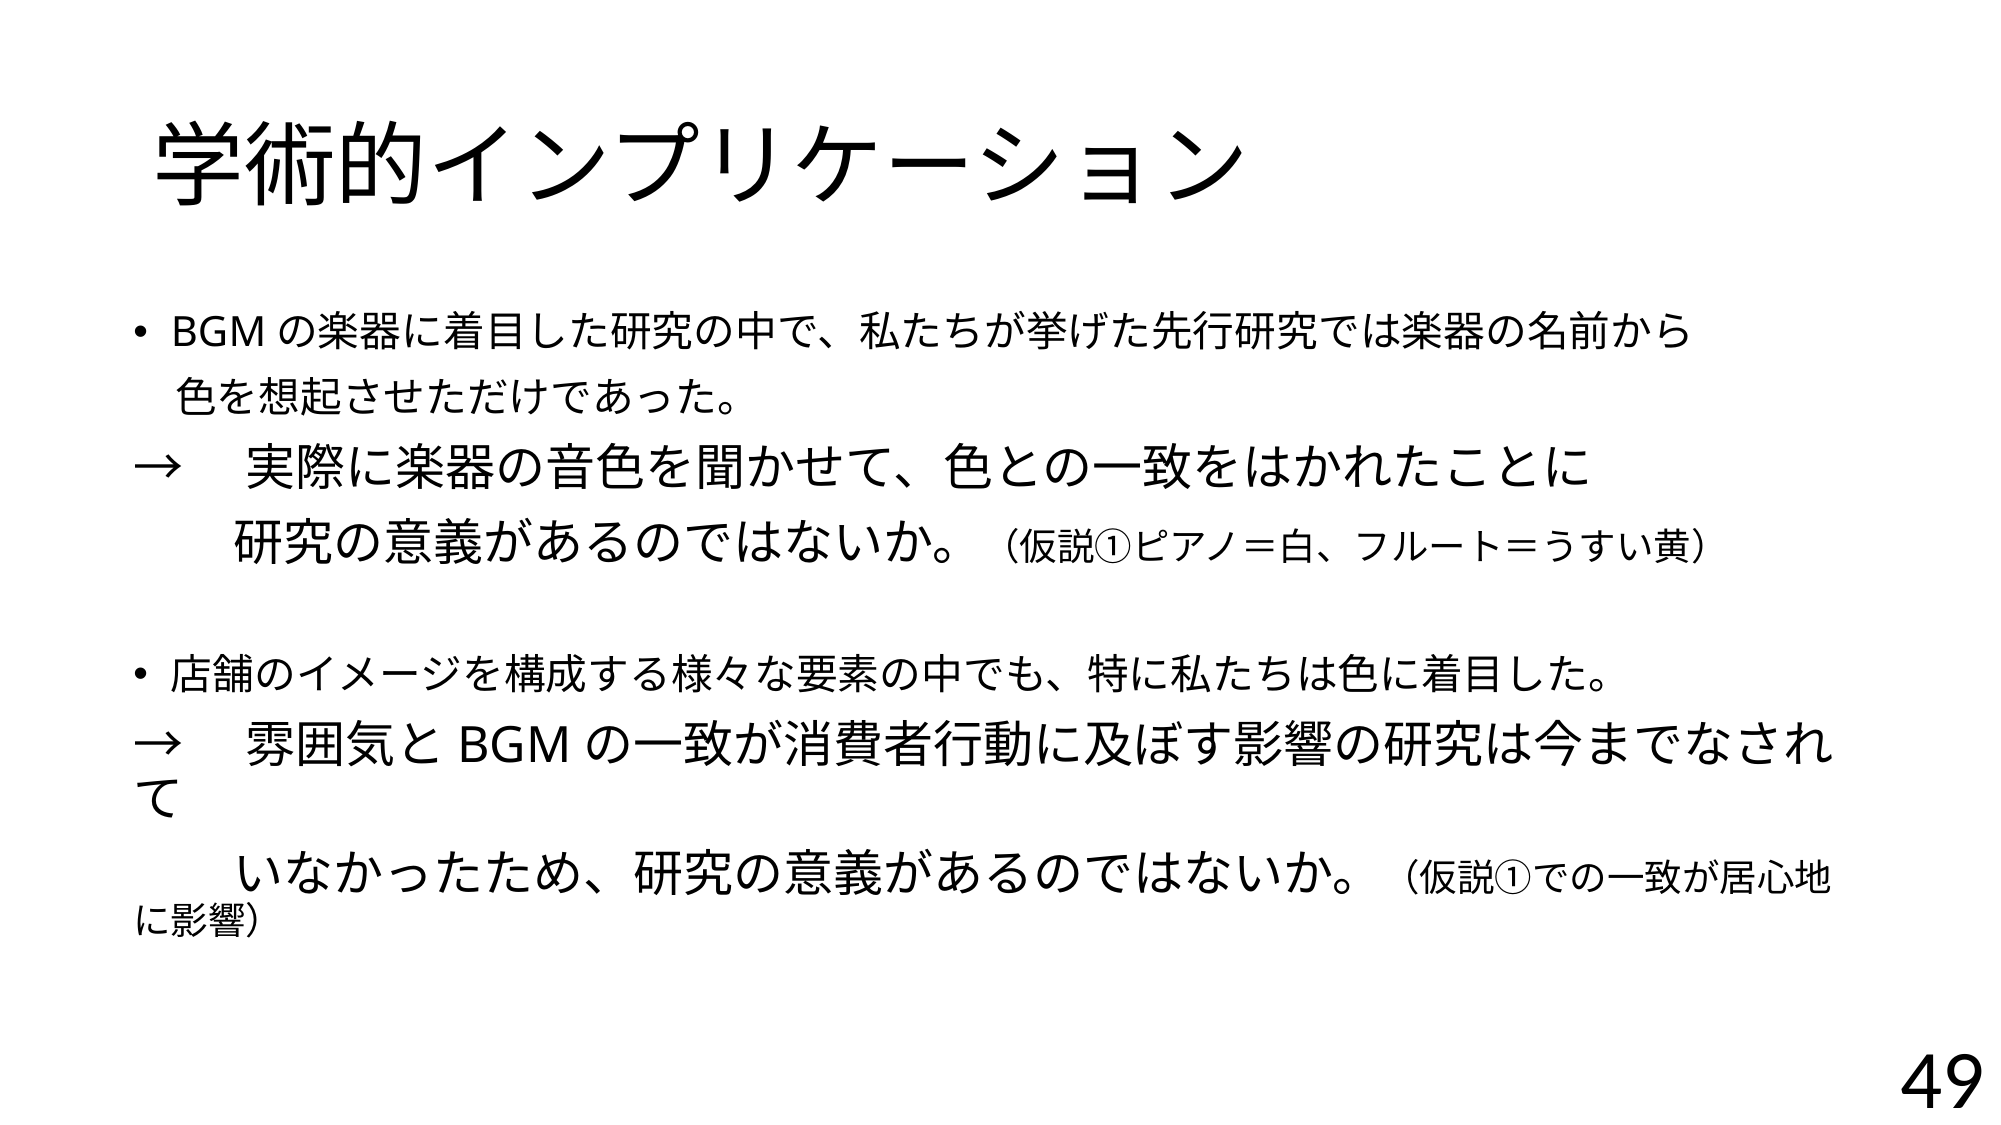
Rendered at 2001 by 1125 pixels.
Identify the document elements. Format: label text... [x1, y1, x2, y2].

list BGMの楽器に着目した研究の中で、私たちが挙げた先行研究では楽器の名前から 色を想起させただけであった。 → 実際に楽器の音色を聞かせて、色との一致をはかれたことに 研究の意義があるのではないか。（仮説①ピアノ＝白、フルート＝うすい黄） 店舗のイメージを構成する様々な要素の中でも、特に私たちは色に着目した。 → 雰囲気とBGMの一致が消費者行動に及ぼす影響の研究は今までなされて いなかったため、研究の意義があるのではないか。（仮説①での一致が居心地に影響） [118, 303, 1882, 1017]
title 学術的インプリケーション [137, 59, 1863, 278]
slide_number 49 [1550, 1044, 2000, 1105]
